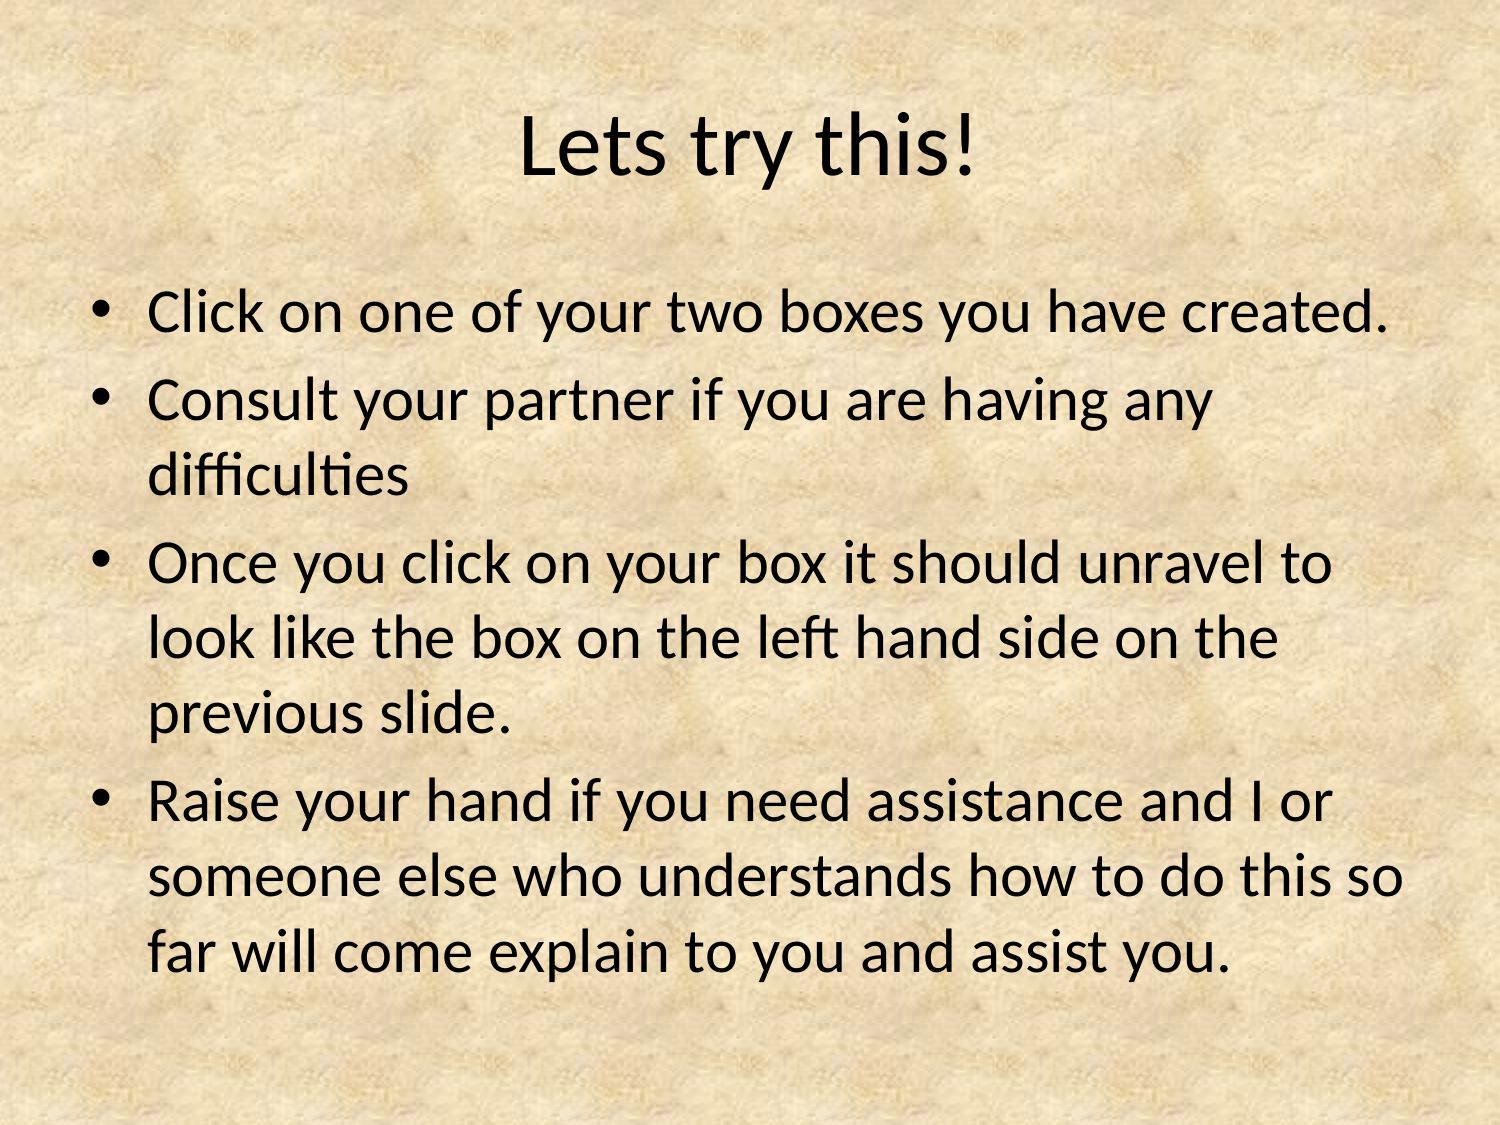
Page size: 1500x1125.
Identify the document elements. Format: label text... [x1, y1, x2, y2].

list Click on one of your two boxes you have created. Consult your partner if you are having any difficulties Once you click on your box it should unravel to look like the box on the left hand side on the previous slide. Raise your hand if you need assistance and I or someone else who understands how to do this so far will come explain to you and assist you. [75, 262, 1425, 1005]
picture [0, 0, 1500, 1125]
title Lets try this! [75, 45, 1425, 233]
